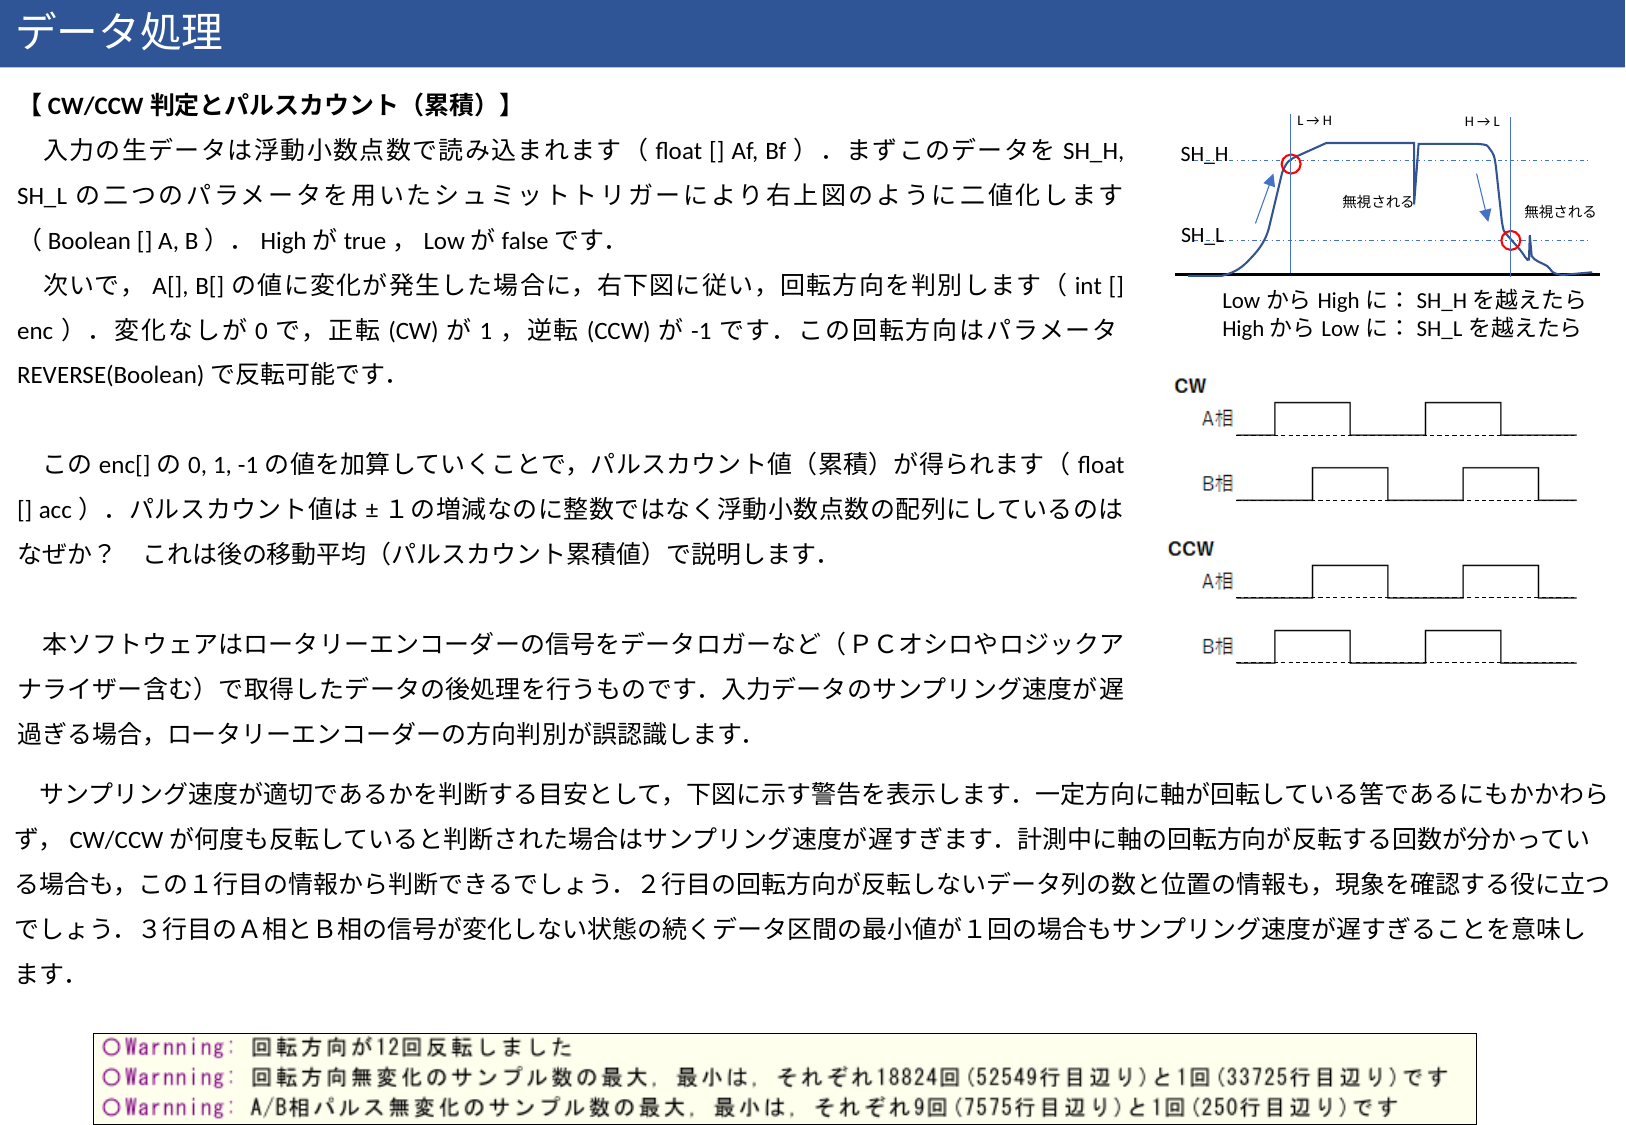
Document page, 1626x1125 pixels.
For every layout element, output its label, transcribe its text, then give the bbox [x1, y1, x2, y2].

text_box データ処理 [0, 0, 1625, 68]
picture [93, 1033, 1477, 1125]
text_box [1174, 103, 1613, 350]
text_box サンプリング速度が適切であるかを判断する目安として，下図に示す警告を表示します．一定方向に軸が回転している筈であるにもかかわらず，CW/CCWが何度も反転していると判断された場合はサンプリング速度が遅すぎます．計測中に軸の回転方向が反転する回数が分かっている場合も，この１行目の情報から判断できるでしょう．２行目の回転方向が反転しないデータ列の数と位置の情報も，現象を確認する役に立つでしょう．３行目のＡ相とＢ相の信号が変化しない状態の続くデータ区間の最小値が１回の場合もサンプリング速度が遅すぎることを意味します． [0, 756, 1625, 996]
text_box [1138, 350, 1625, 703]
text_box 【CW/CCW判定とパルスカウント（累積）】 入力の生データは浮動小数点数で読み込まれます（float [] Af, Bf）．まずこのデータをSH_H, SH_Lの二つのパラメータを用いたシュミットトリガーにより右上図のように二値化します（Boolean [] A, B）．Highがtrue，Lowがfalseです． 次いで，A[], B[]の値に変化が発生した場合に，右下図に従い，回転方向を判別します（int [] enc）．変化なしが0で，正転(CW)が1，逆転(CCW)が-1です．この回転方向はパラメータREVERSE(Boolean)で反転可能です． このenc[]の0, 1, -1の値を加算していくことで，パルスカウント値（累積）が得られます（float [] acc）．パルスカウント値は±１の増減なのに整数ではなく浮動小数点数の配列にしているのはなぜか？ これは後の移動平均（パルスカウント累積値）で説明します． 本ソフトウェアはロータリーエンコーダーの信号をデータロガーなど（ＰＣオシロやロジックアナライザー含む）で取得したデータの後処理を行うものです．入力データのサンプリング速度が遅過ぎる場合，ロータリーエンコーダーの方向判別が誤認識します． [2, 67, 1139, 756]
